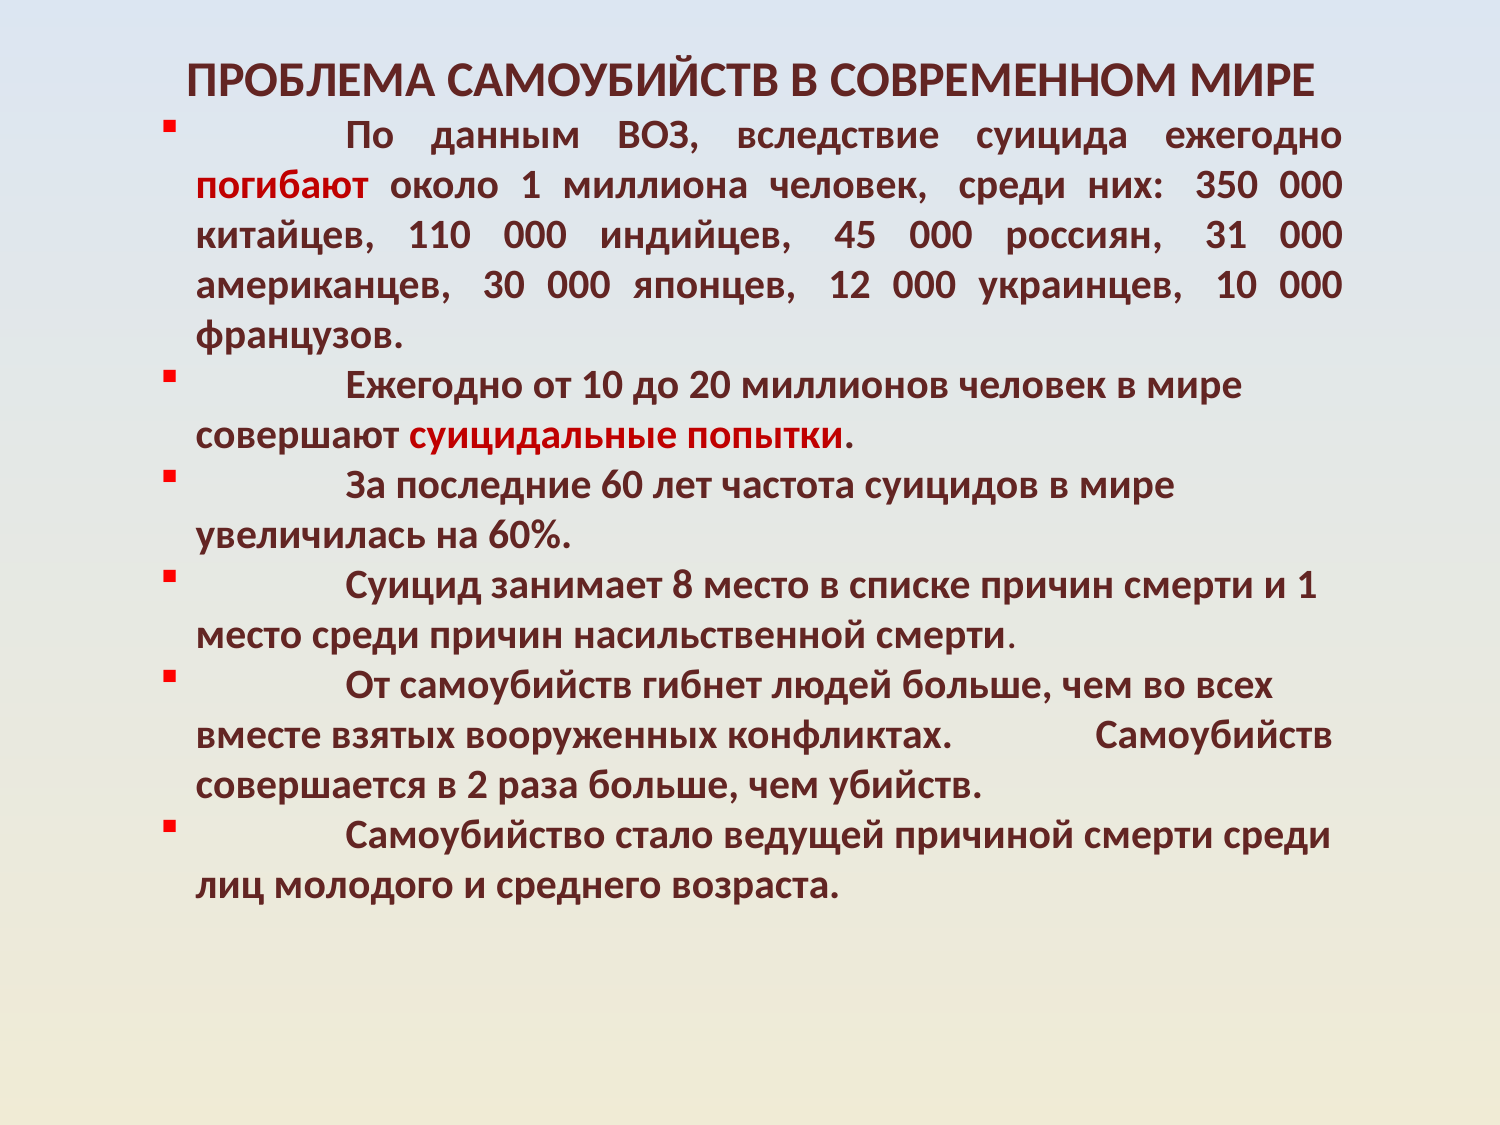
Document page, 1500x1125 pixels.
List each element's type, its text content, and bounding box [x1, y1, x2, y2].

text_box ПРОБЛЕМА САМОУБИЙСТВ В СОВРЕМЕННОМ МИРЕ По данным ВОЗ, вследствие суицида ежегодно погибают около 1 миллиона человек, среди них: 350 000 китайцев, 110 000 индийцев, 45 000 россиян, 31 000 американцев, 30 000 японцев, 12 000 украинцев, 10 000 французов. Ежегодно от 10 до 20 миллионов человек в мире совершают суицидальные попытки. За последние 60 лет частота суицидов в мире увеличилась на 60%. Суицид занимает 8 место в списке причин смерти и 1 место среди причин насильственной смерти. От самоубийств гибнет людей больше, чем во всех вместе взятых вооруженных конфликтах. Самоубийств совершается в 2 раза больше, чем убийств. Самоубийство стало ведущей причиной смерти среди лиц молодого и среднего возраста. [145, 27, 1358, 1020]
